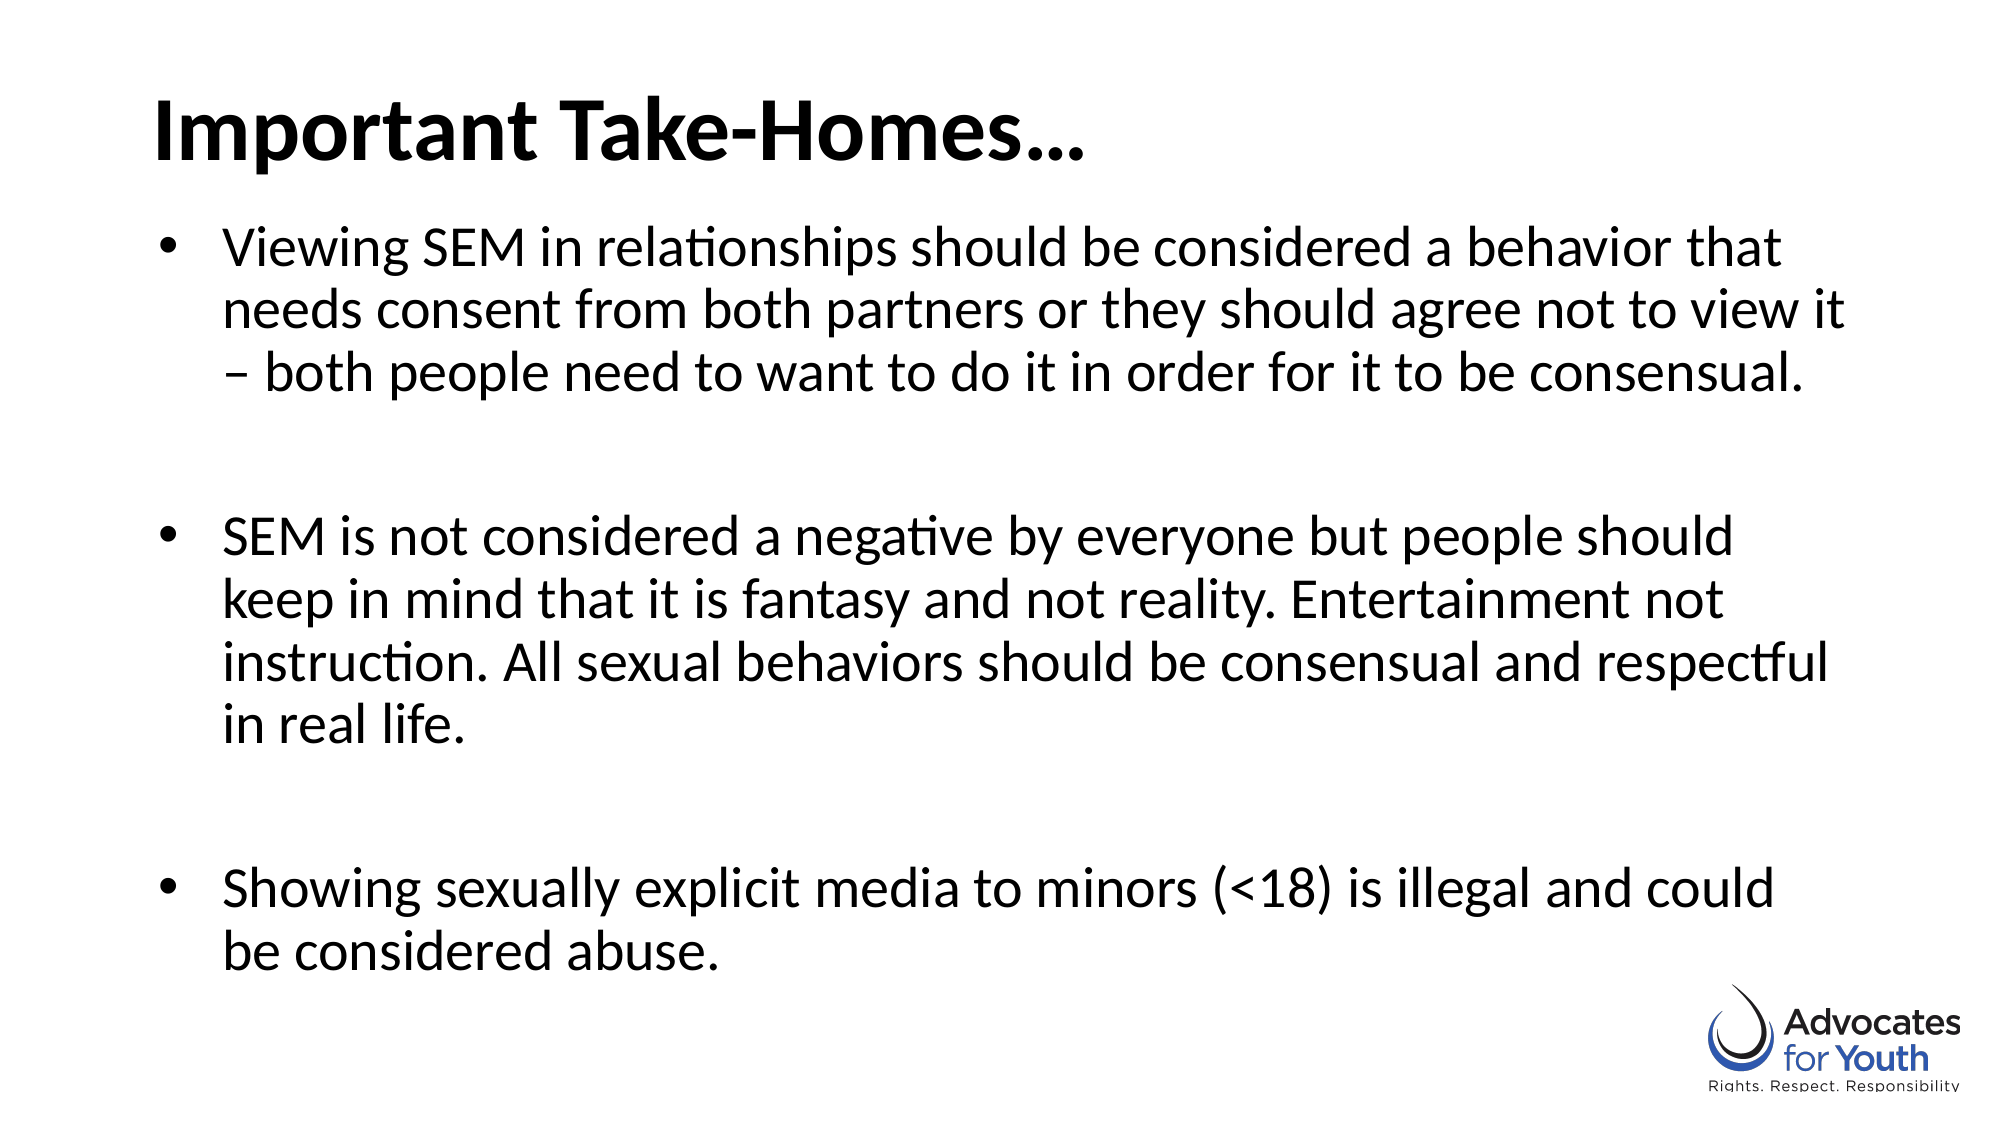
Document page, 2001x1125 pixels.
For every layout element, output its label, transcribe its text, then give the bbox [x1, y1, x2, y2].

picture [1707, 984, 1960, 1093]
list Viewing SEM in relationships should be considered a behavior that needs consent from both partners or they should agree not to view it – both people need to want to do it in order for it to be consensual. SEM is not considered a negative by everyone but people should keep in mind that it is fantasy and not reality. Entertainment not instruction. All sexual behaviors should be consensual and respectful in real life. Showing sexually explicit media to minors (<18) is illegal and could be considered abuse. [137, 208, 1863, 1052]
title Important Take-Homes… [137, 22, 1863, 208]
